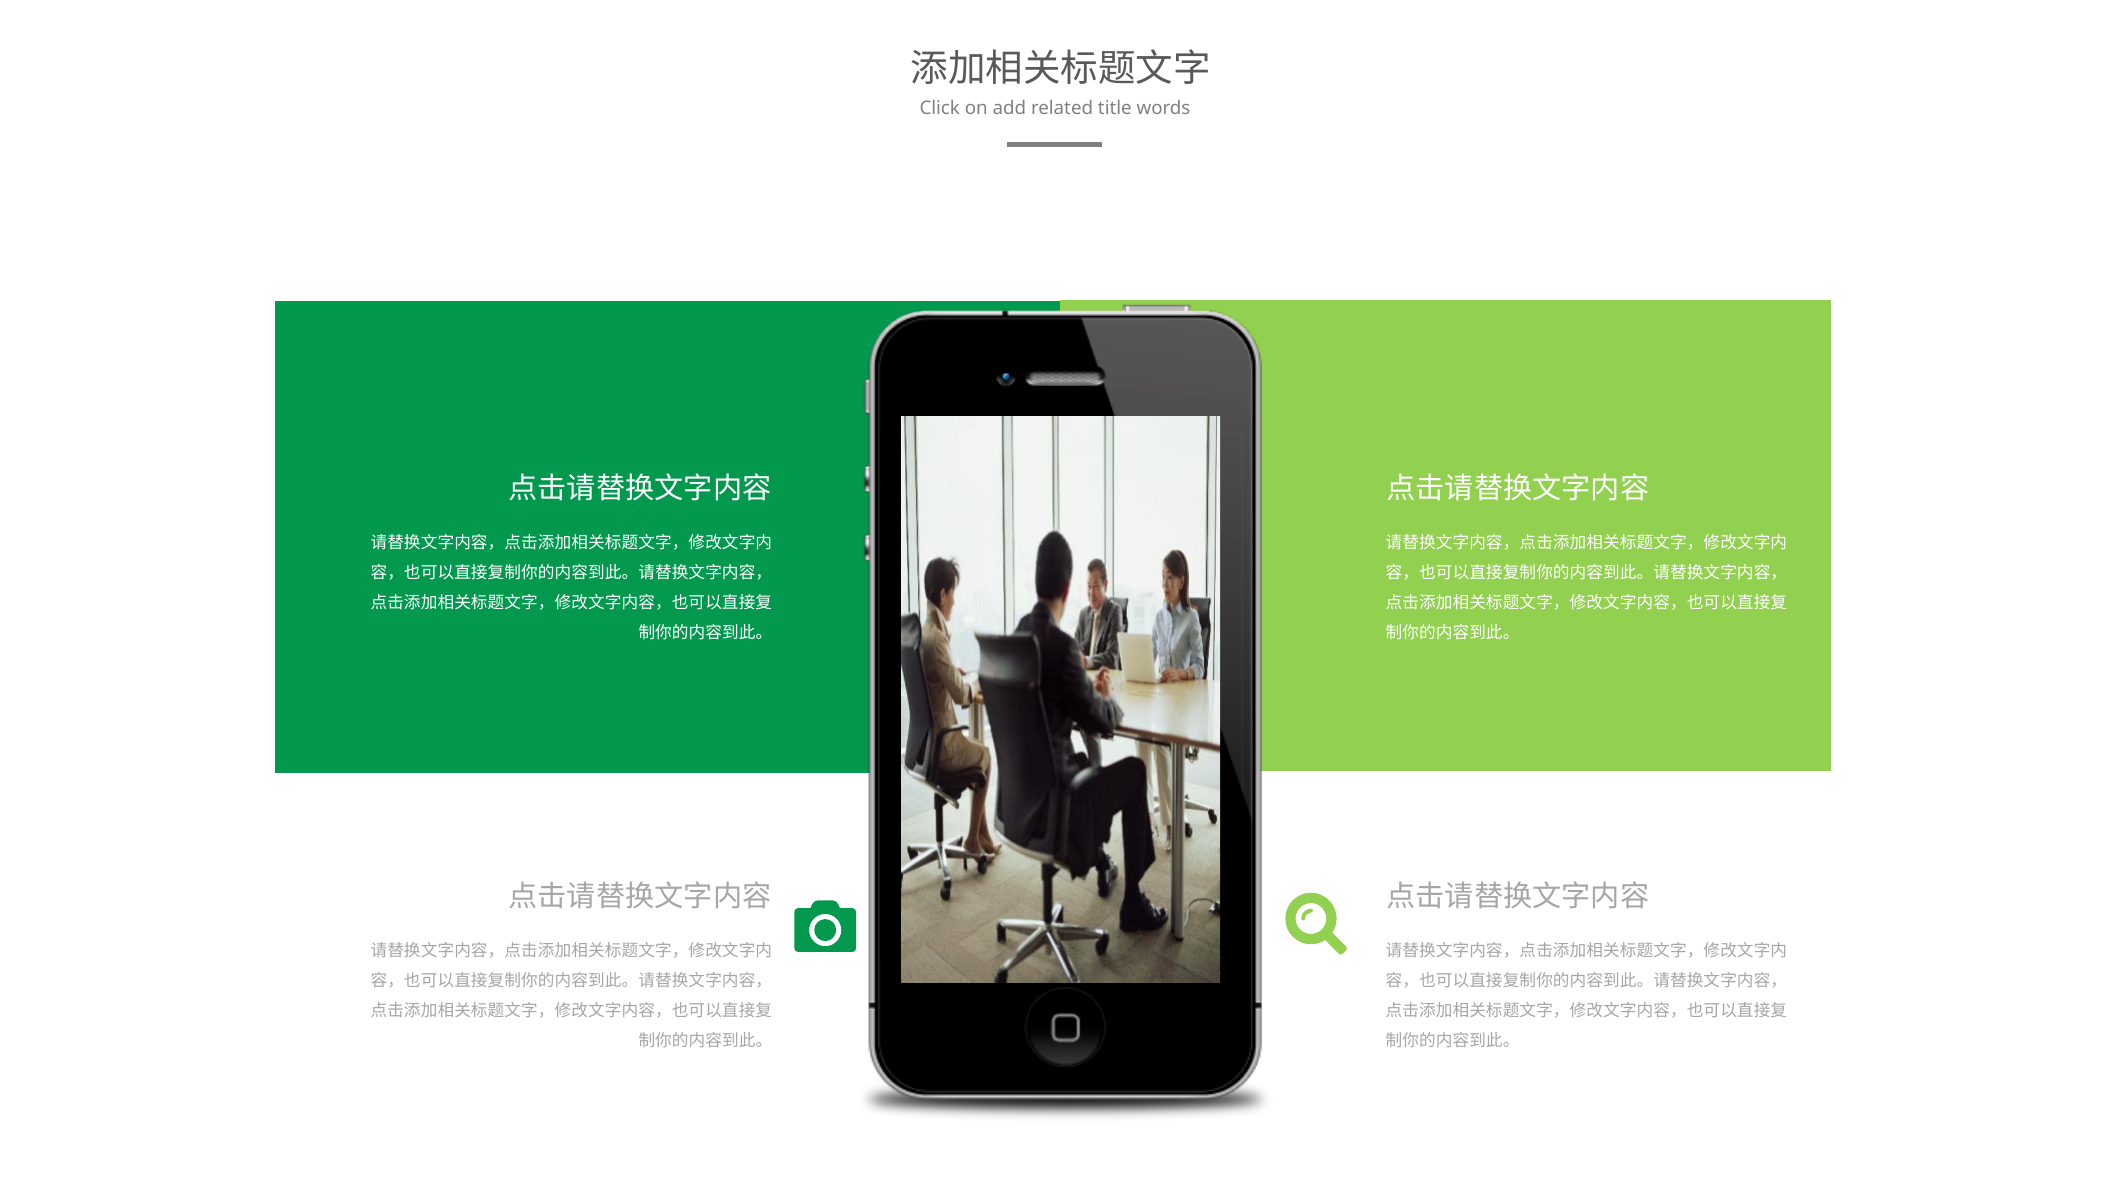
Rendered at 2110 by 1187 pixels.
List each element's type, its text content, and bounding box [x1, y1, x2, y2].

text_box 请替换文字内容，点击添加相关标题文字，修改文字内容，也可以直接复制你的内容到此。请替换文字内容，点击添加相关标题文字，修改文字内容，也可以直接复制你的内容到此。 [1369, 921, 1814, 1058]
text_box 点击请替换文字内容 [491, 869, 788, 921]
text_box 点击请替换文字内容 [1370, 461, 1667, 513]
text_box 请替换文字内容，点击添加相关标题文字，修改文字内容，也可以直接复制你的内容到此。请替换文字内容，点击添加相关标题文字，修改文字内容，也可以直接复制你的内容到此。 [1369, 514, 1814, 651]
text_box Click on add related title words [877, 89, 1232, 124]
text_box 请替换文字内容，点击添加相关标题文字，修改文字内容，也可以直接复制你的内容到此。请替换文字内容，点击添加相关标题文字，修改文字内容，也可以直接复制你的内容到此。 [344, 514, 789, 651]
text_box 请替换文字内容，点击添加相关标题文字，修改文字内容，也可以直接复制你的内容到此。请替换文字内容，点击添加相关标题文字，修改文字内容，也可以直接复制你的内容到此。 [344, 921, 789, 1058]
text_box [900, 415, 1221, 984]
text_box 添加相关标题文字 [877, 37, 1245, 95]
text_box [1282, 300, 1832, 772]
text_box [1285, 892, 1347, 955]
text_box [849, 238, 1282, 1154]
text_box 点击请替换文字内容 [1370, 869, 1667, 921]
text_box 点击请替换文字内容 [491, 461, 788, 513]
text_box [794, 900, 857, 952]
text_box [274, 300, 849, 773]
